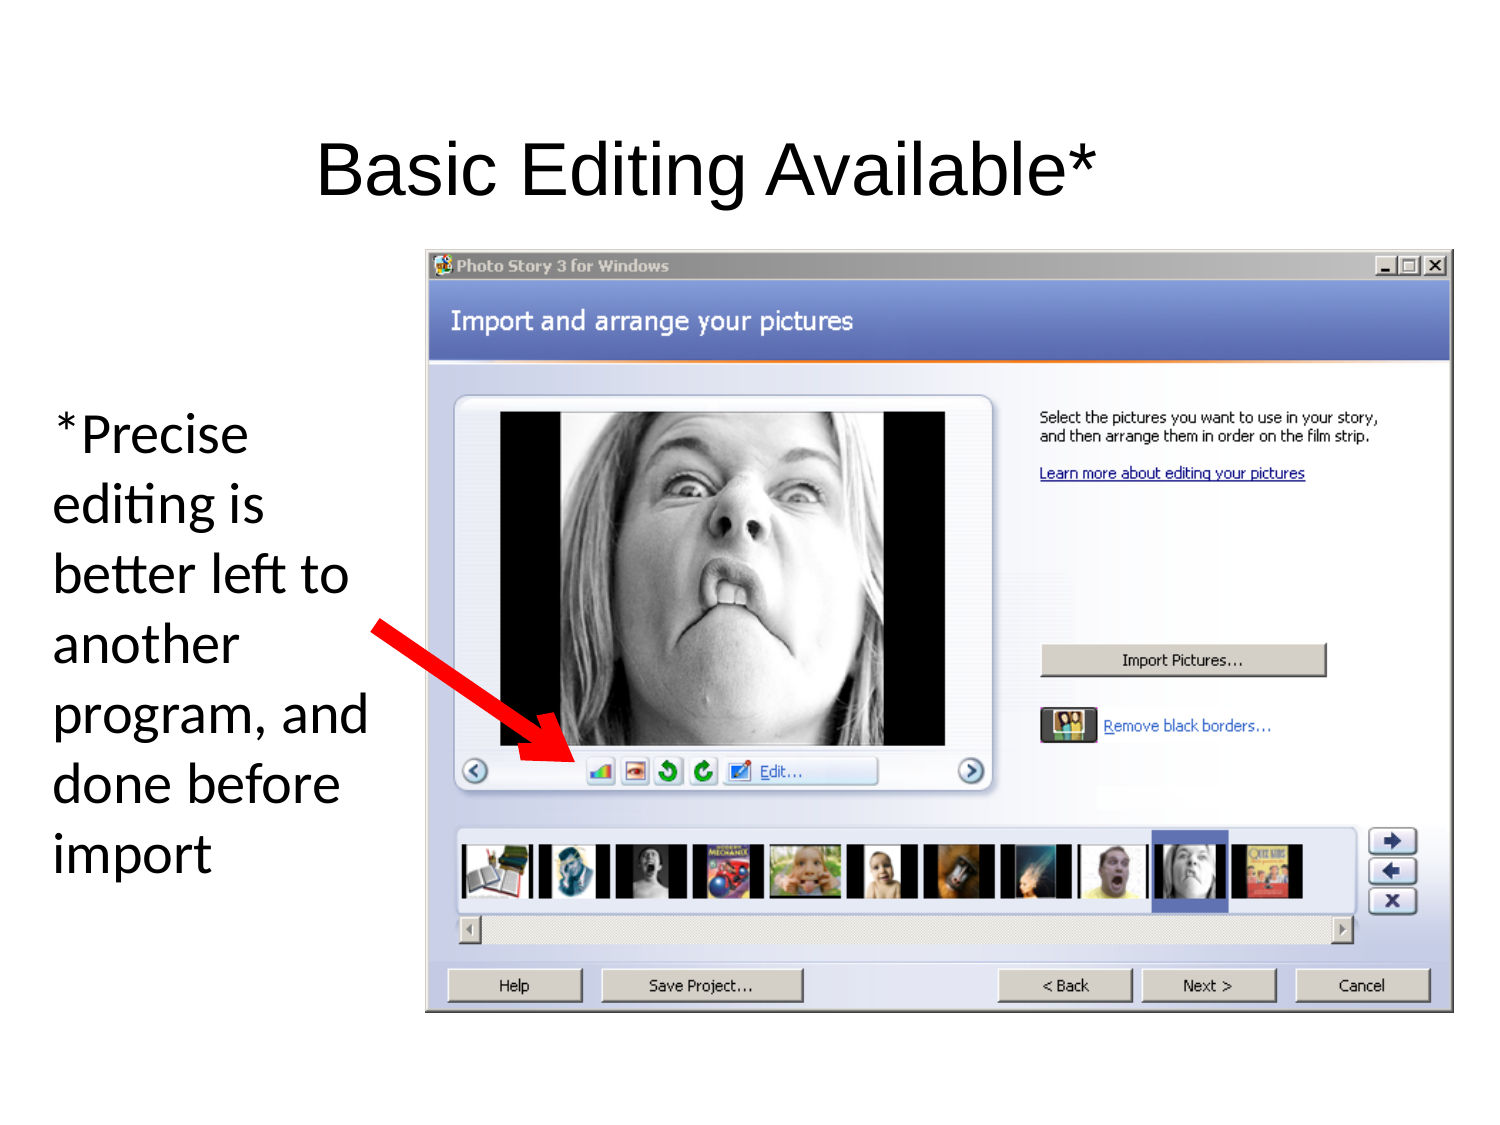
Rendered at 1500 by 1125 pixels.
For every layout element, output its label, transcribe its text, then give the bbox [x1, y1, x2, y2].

text_box *Precise editing is better left to another program, and done before import [37, 387, 413, 938]
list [424, 249, 1455, 1013]
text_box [374, 624, 576, 763]
title Basic Editing Available* [300, 112, 1425, 238]
